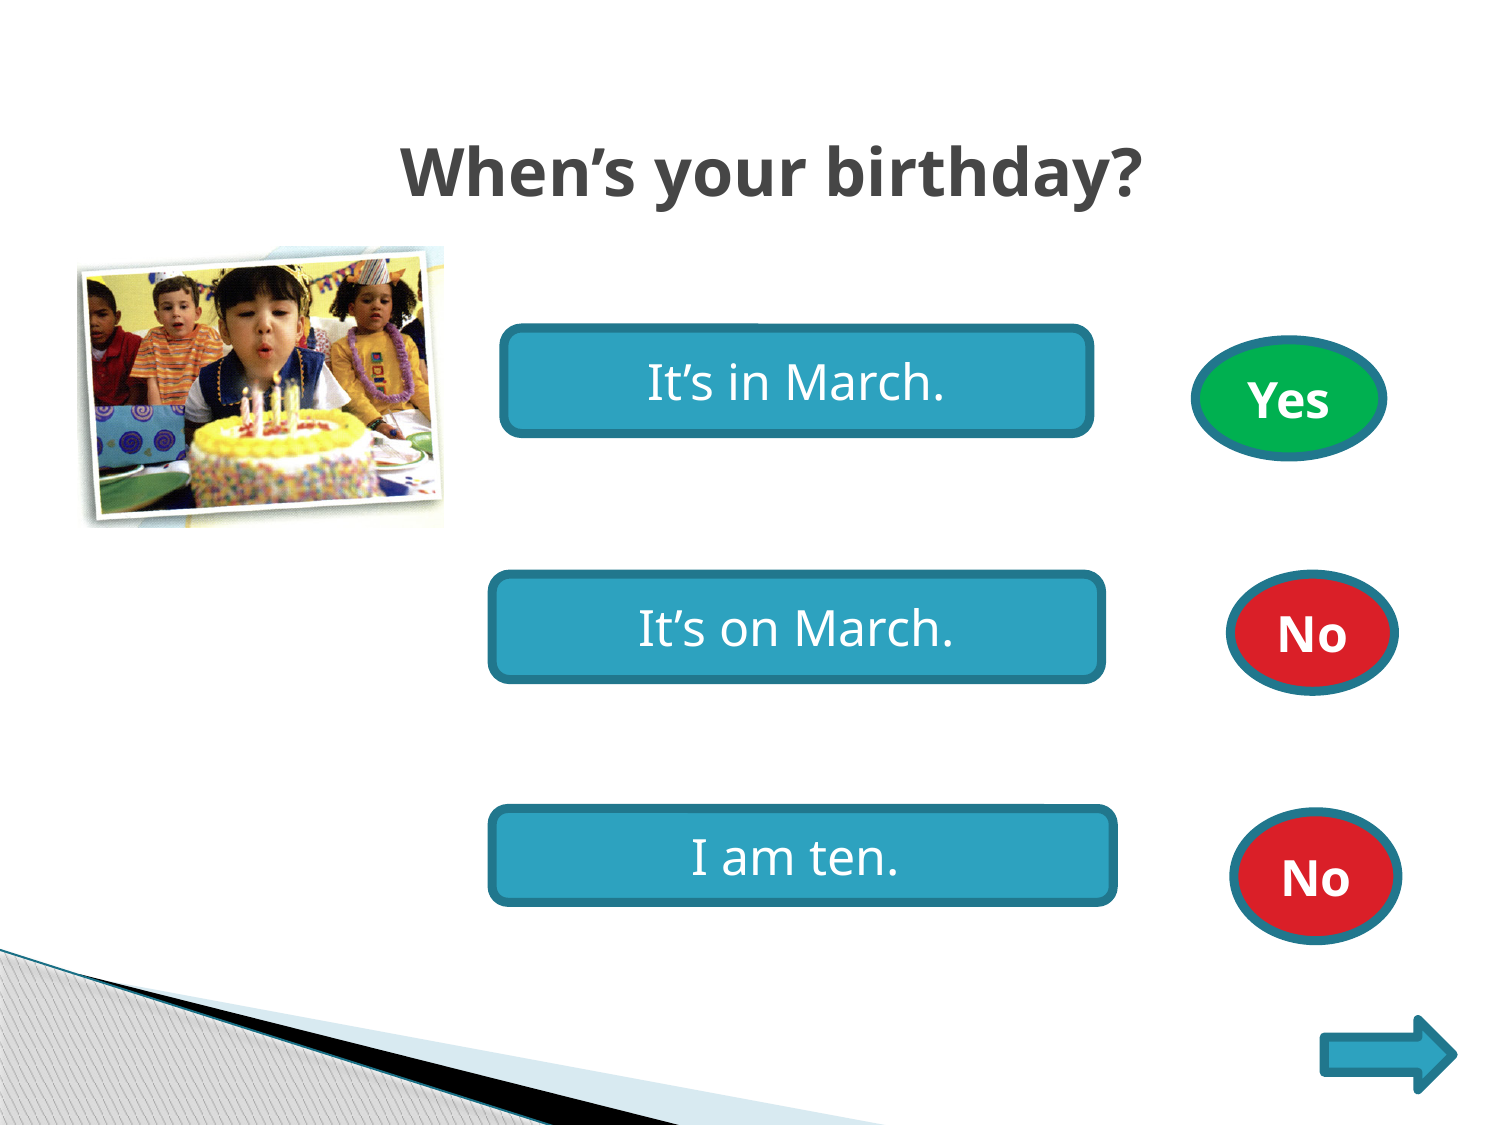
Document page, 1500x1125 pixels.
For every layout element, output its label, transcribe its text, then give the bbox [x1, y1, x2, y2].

picture [77, 245, 444, 528]
text_box No [1229, 807, 1403, 946]
text_box It’s in March. [499, 323, 1095, 439]
text_box No [1225, 569, 1399, 696]
title When’s your birthday? [23, 70, 1465, 270]
text_box Yes [1190, 335, 1388, 462]
text_box [1319, 1015, 1458, 1095]
text_box It’s on March. [487, 569, 1107, 685]
text_box I am ten. [487, 803, 1118, 907]
